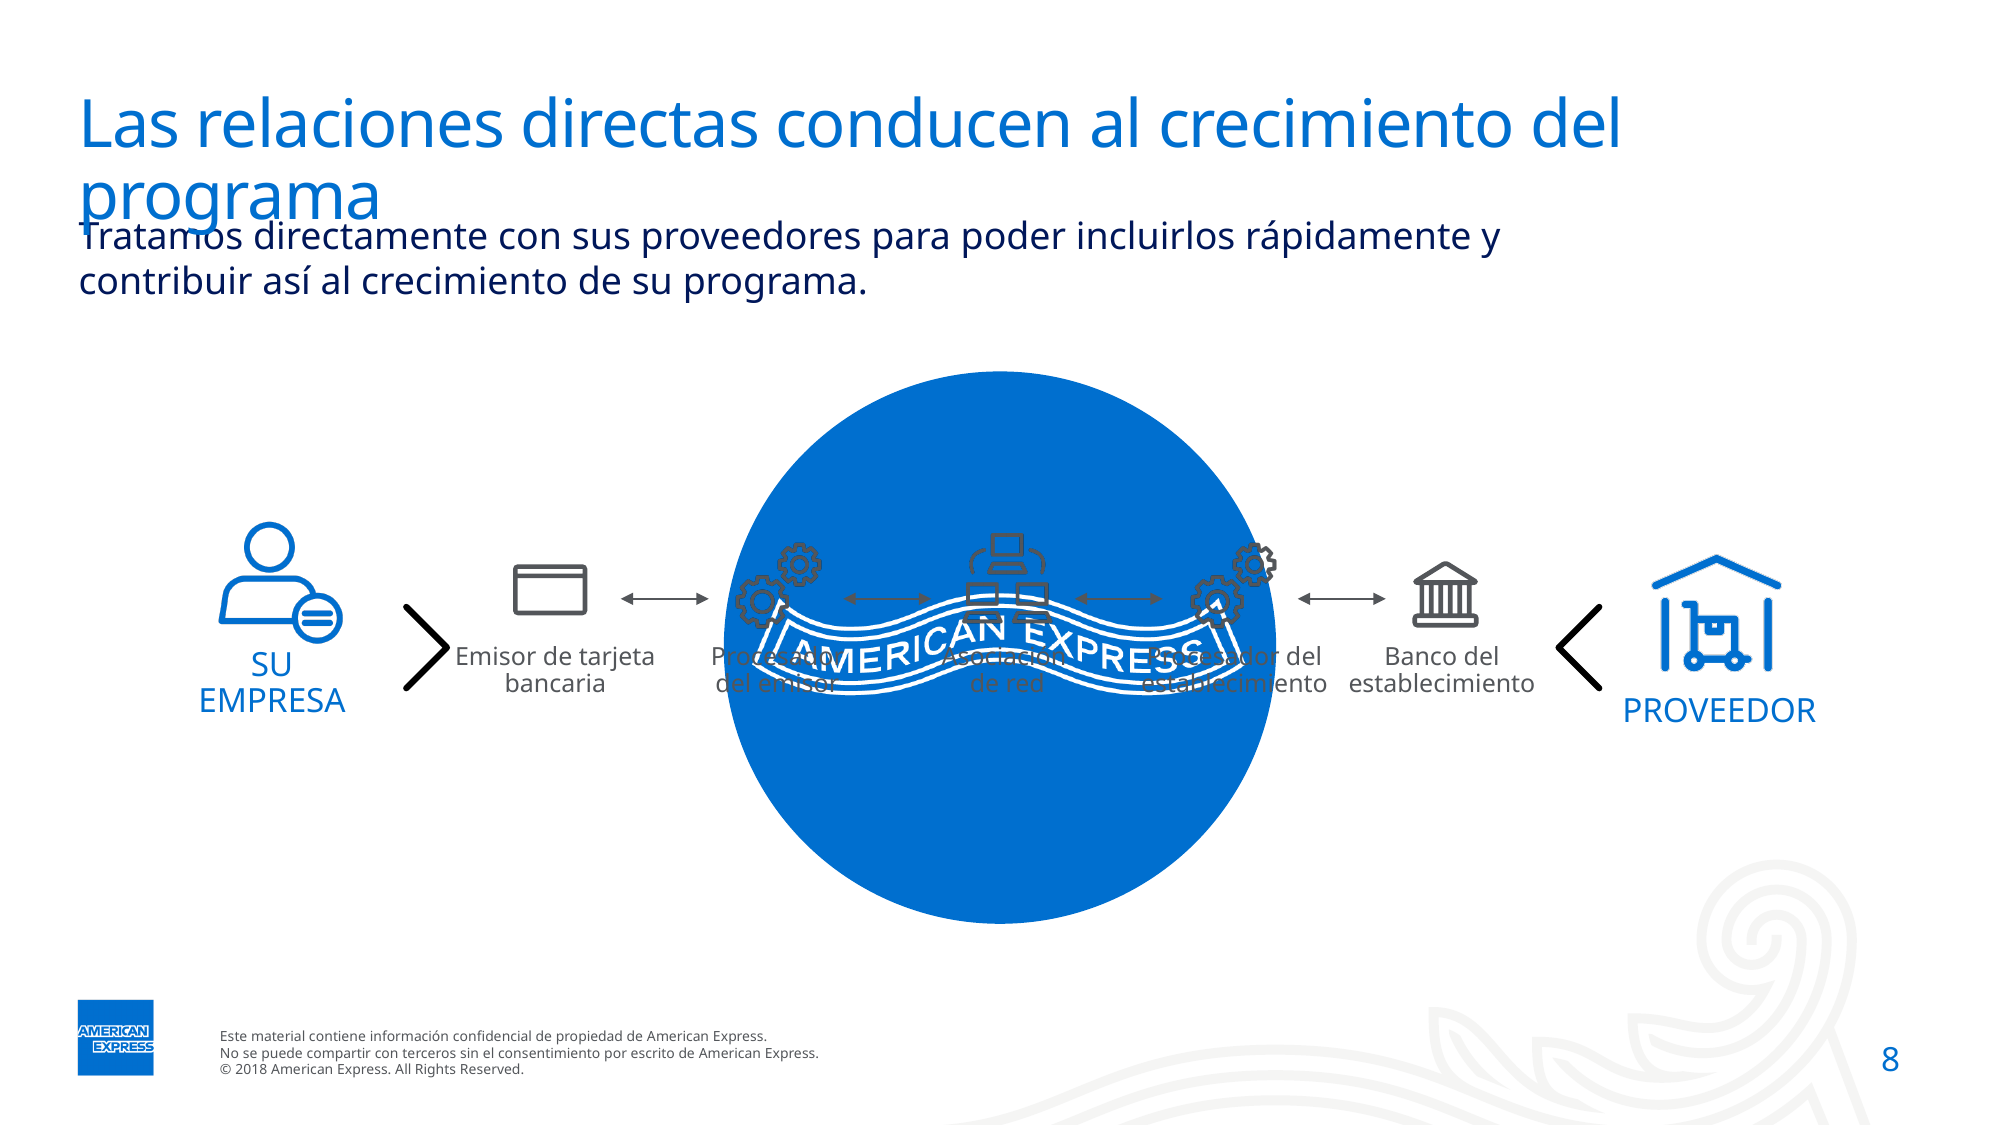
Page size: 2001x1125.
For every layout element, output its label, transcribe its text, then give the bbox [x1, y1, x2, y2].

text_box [906, 532, 1108, 699]
subtitle Tratamos directamente con sus proveedores para poder incluirlos rápidamente y contribuir así al crecimiento de su programa. [78, 209, 1575, 270]
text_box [1341, 561, 1543, 699]
picture [65, 987, 166, 1088]
text_box [1554, 608, 1593, 688]
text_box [182, 501, 362, 728]
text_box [691, 538, 864, 699]
slide_number 8 [1800, 1033, 1900, 1084]
title Las relaciones directas conducen al crecimiento del programa [78, 90, 1879, 180]
text_box [402, 603, 448, 692]
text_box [1593, 511, 1846, 738]
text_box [1116, 538, 1353, 699]
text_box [690, 371, 1307, 598]
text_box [448, 564, 663, 699]
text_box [690, 599, 1307, 924]
